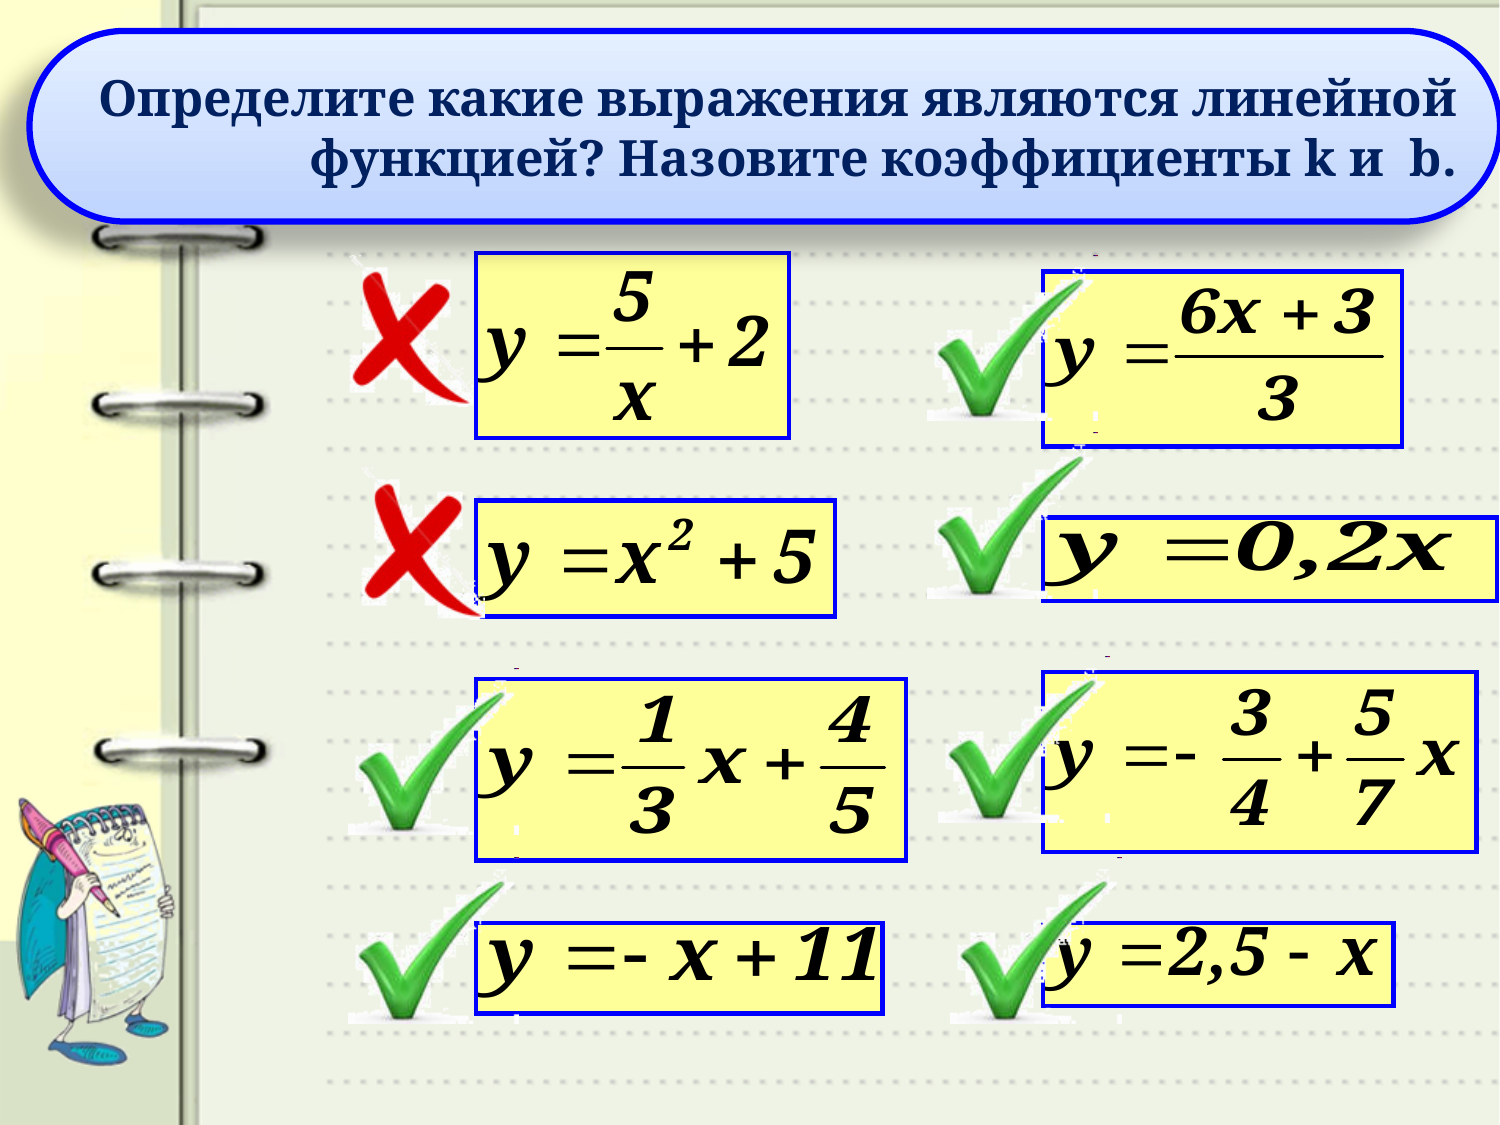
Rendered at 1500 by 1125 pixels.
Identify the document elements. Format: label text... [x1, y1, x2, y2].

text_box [478, 681, 904, 859]
list [476, 262, 1140, 1006]
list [478, 254, 787, 436]
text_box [1102, 519, 1495, 599]
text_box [1096, 273, 1400, 445]
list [488, 502, 833, 615]
picture [0, 0, 1500, 1125]
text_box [1127, 925, 1392, 1004]
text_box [522, 925, 881, 1012]
text_box Определите какие выражения являются линейной функцией? Назовите коэффициенты k и b. [28, 30, 1500, 223]
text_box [1045, 674, 1475, 851]
